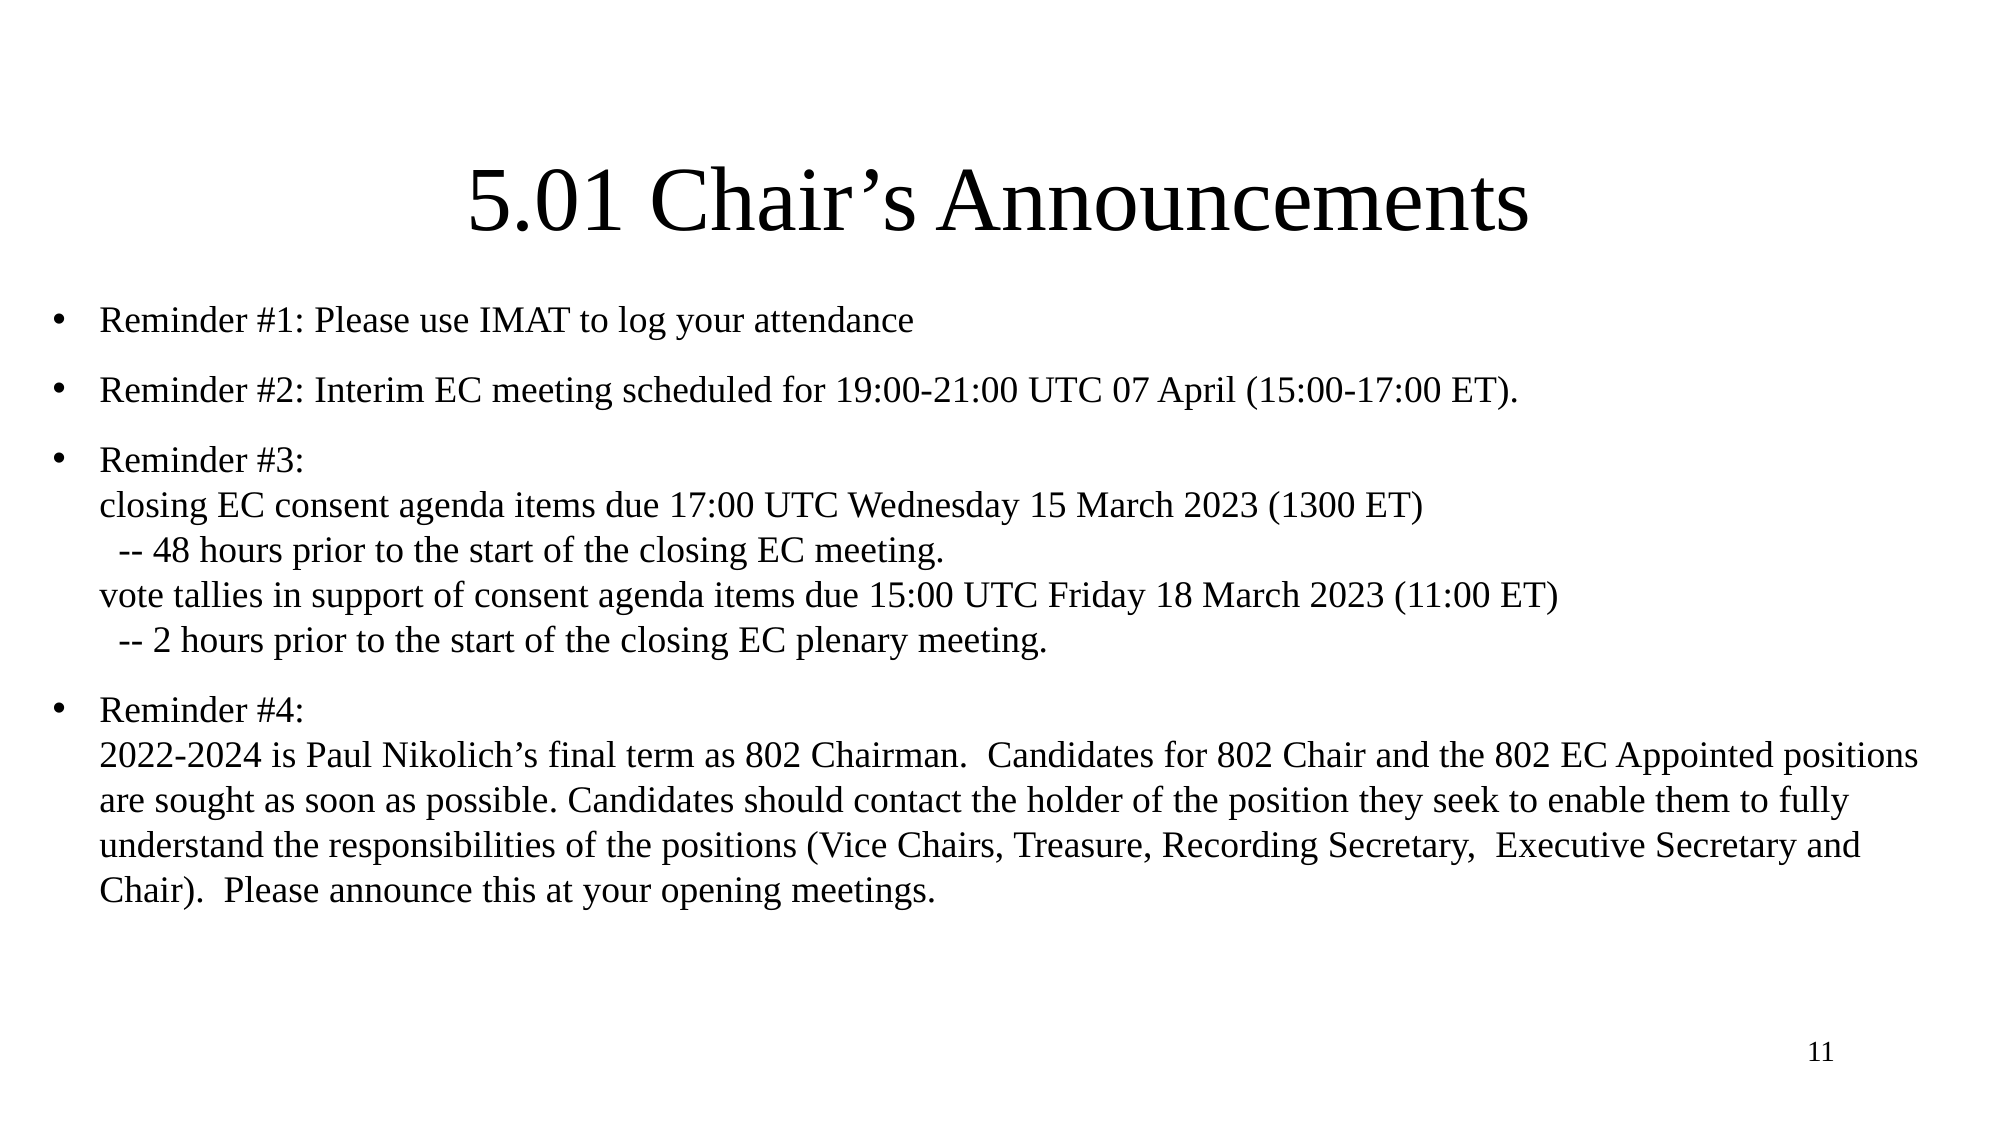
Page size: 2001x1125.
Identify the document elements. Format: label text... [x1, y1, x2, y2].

title 5.01 Chair’s Announcements [149, 99, 1851, 287]
list Reminder #1: Please use IMAT to log your attendance Reminder #2: Interim EC meeting scheduled for 19:00-21:00 UTC 07 April (15:00-17:00 ET). Reminder #3: closing EC consent agenda items due 17:00 UTC Wednesday 15 March 2023 (1300 ET) -- 48 hours prior to the start of the closing EC meeting. vote tallies in support of consent agenda items due 15:00 UTC Friday 18 March 2023 (11:00 ET) -- 2 hours prior to the start of the closing EC plenary meeting. Reminder #4: 2022-2024 is Paul Nikolich’s final term as 802 Chairman. Candidates for 802 Chair and the 802 EC Appointed positions are sought as soon as possible. Candidates should contact the holder of the position they seek to enable them to fully understand the responsibilities of the positions (Vice Chairs, Treasure, Recording Secretary, Executive Secretary and Chair). Please announce this at your opening meetings. [37, 287, 1951, 1088]
slide_number 11 [1433, 1024, 1851, 1101]
